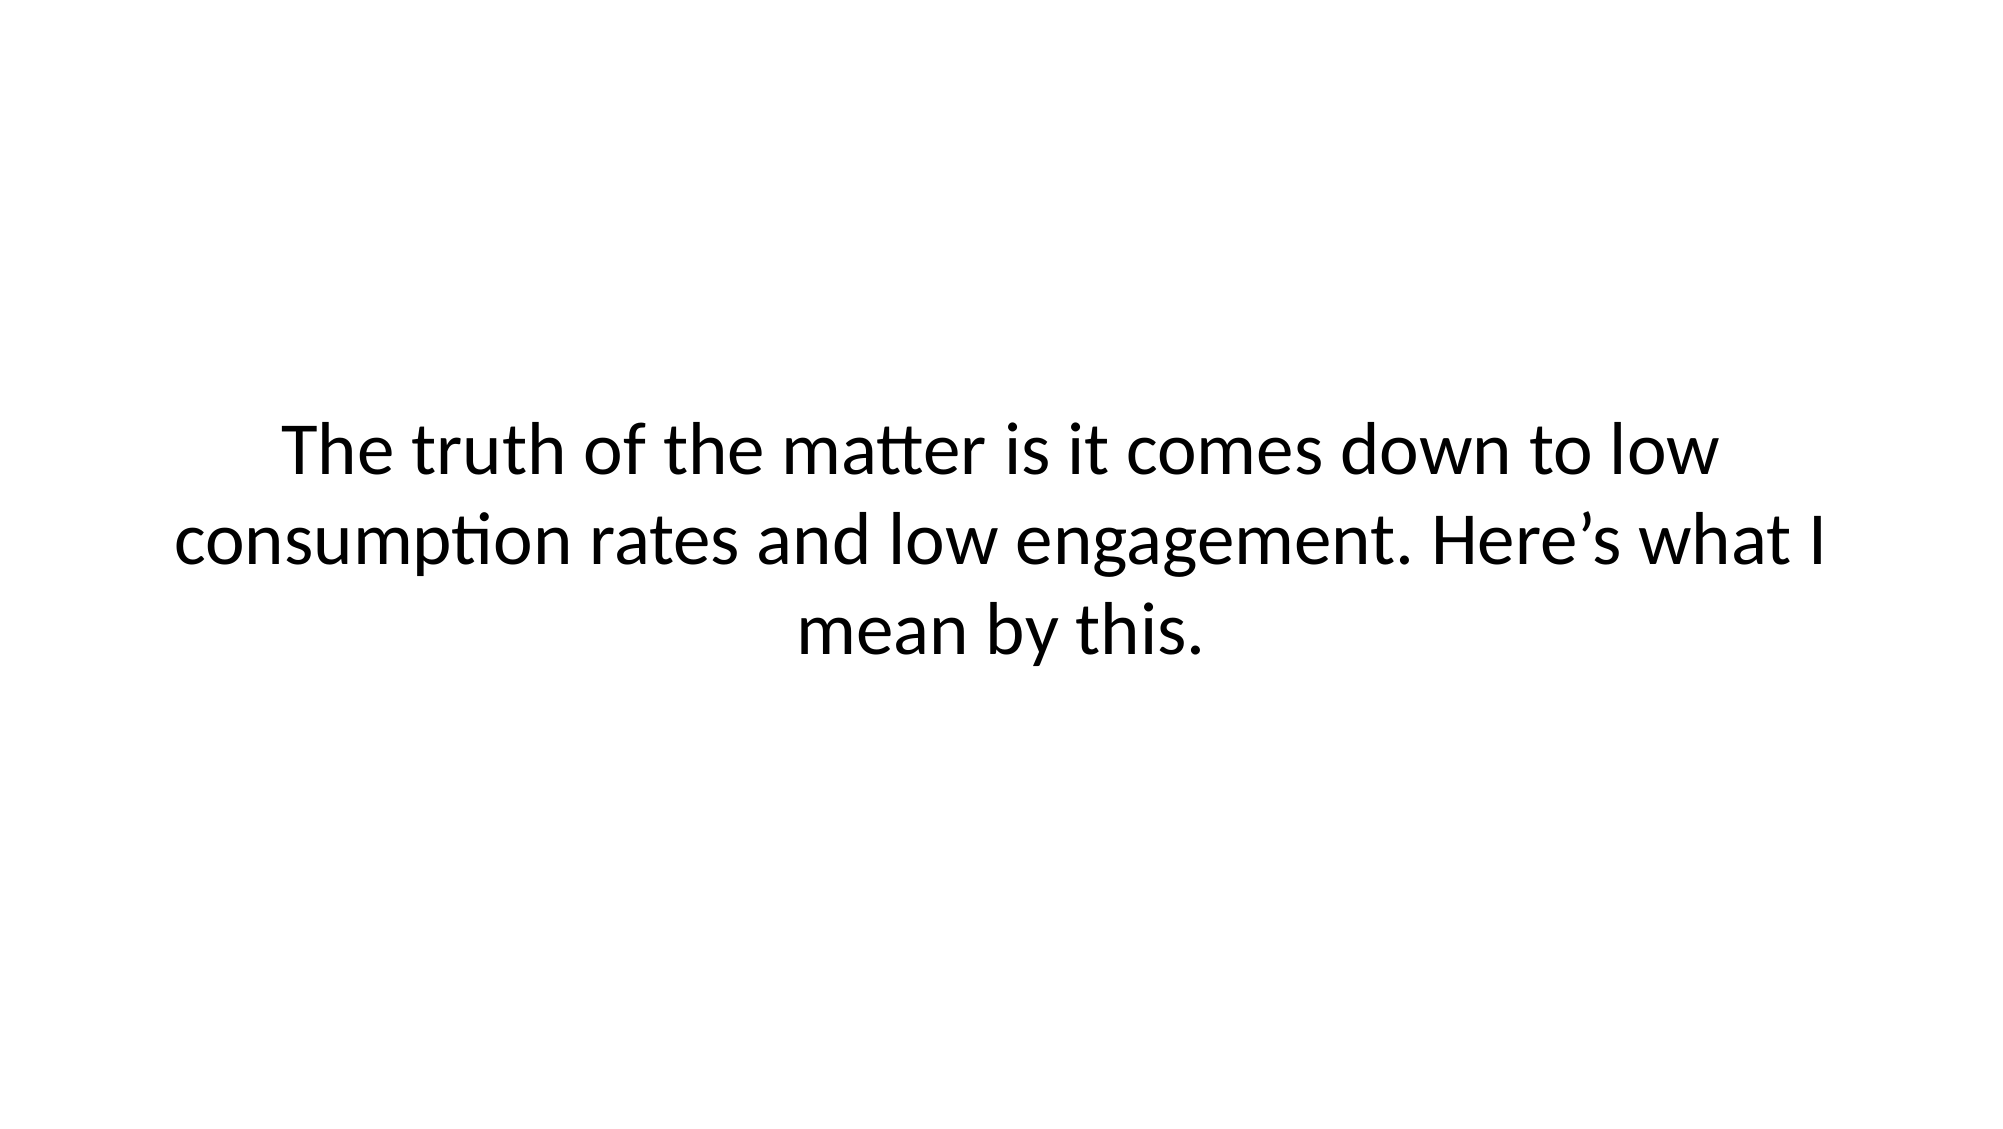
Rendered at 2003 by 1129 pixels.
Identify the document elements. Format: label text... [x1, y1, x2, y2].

title The truth of the matter is it comes down to low consumption rates and low engagement. Here’s what I mean by this. [150, 287, 1853, 782]
